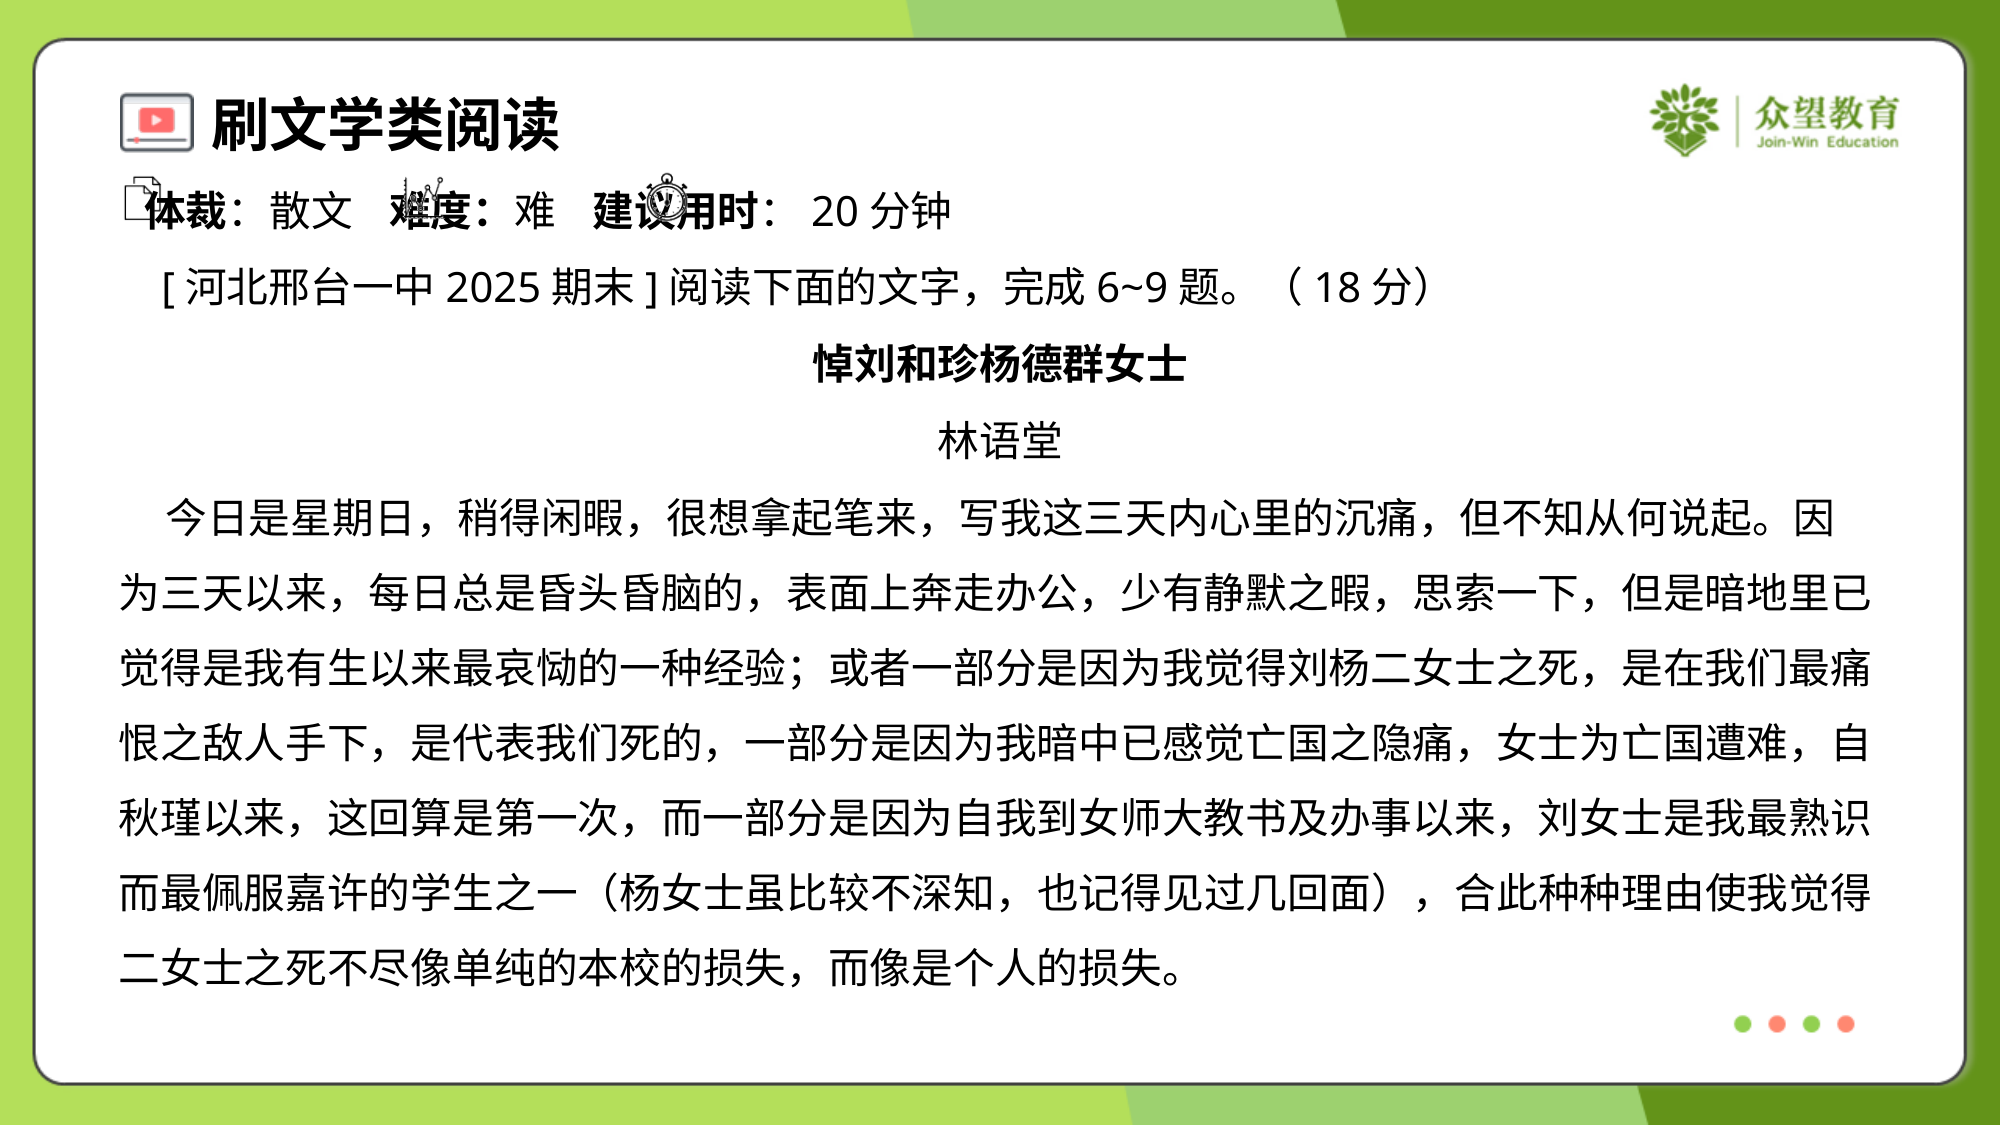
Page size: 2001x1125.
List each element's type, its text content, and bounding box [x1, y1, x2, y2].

text_box [河北邢台一中2025期末]阅读下面的文字，完成6~9题。（18分） 悼刘和珍杨德群女士 林语堂 今日是星期日，稍得闲暇，很想拿起笔来，写我这三天内心里的沉痛，但不知从何说起。因 为三天以来，每日总是昏头昏脑的，表面上奔走办公，少有静默之暇，思索一下，但是暗地里已 觉得是我有生以来最哀恸的一种经验；或者一部分是因为我觉得刘杨二女士之死，是在我们最痛 恨之敌人手下，是代表我们死的，一部分是因为我暗中已感觉亡国之隐痛，女士为亡国遭难，自 秋瑾以来，这回算是第一次，而一部分是因为自我到女师大教书及办事以来，刘女士是我最熟识 而最佩服嘉许的学生之一（杨女士虽比较不深知，也记得见过几回面），合此种种理由使我觉得 二女士之死不尽像单纯的本校的损失，而像是个人的损失。 [118, 235, 1883, 992]
text_box 体裁：散文 难度：难 建议用时：20分钟 [118, 159, 1882, 226]
picture [0, 0, 2000, 1125]
